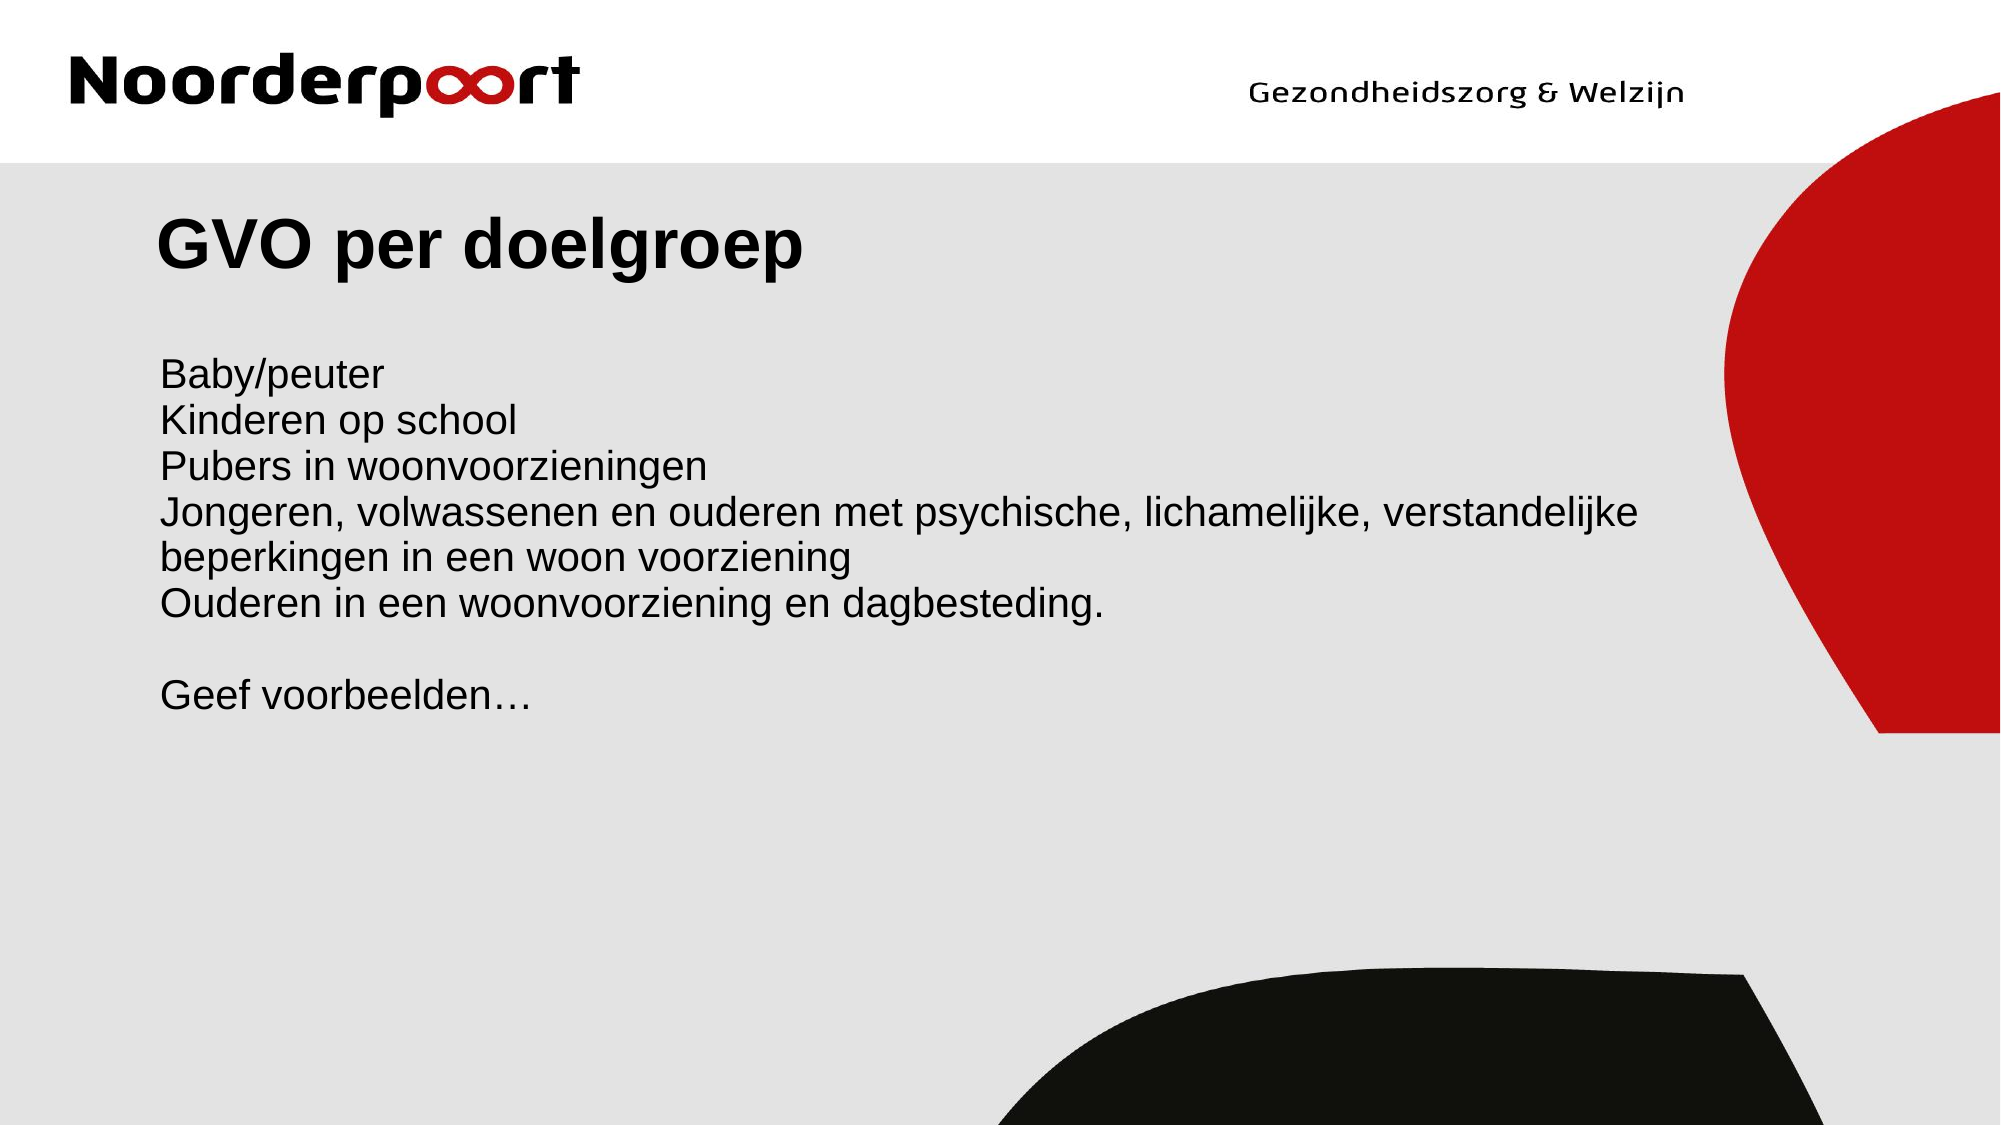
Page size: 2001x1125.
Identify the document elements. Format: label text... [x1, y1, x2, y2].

list Baby/peuter Kinderen op school Pubers in woonvoorzieningen Jongeren, volwassenen en ouderen met psychische, lichamelijke, verstandelijke beperkingen in een woon voorziening Ouderen in een woonvoorziening en dagbesteding. Geef voorbeelden… [144, 343, 1723, 927]
picture [0, 0, 2001, 1125]
title GVO per doelgroep [141, 187, 1720, 294]
